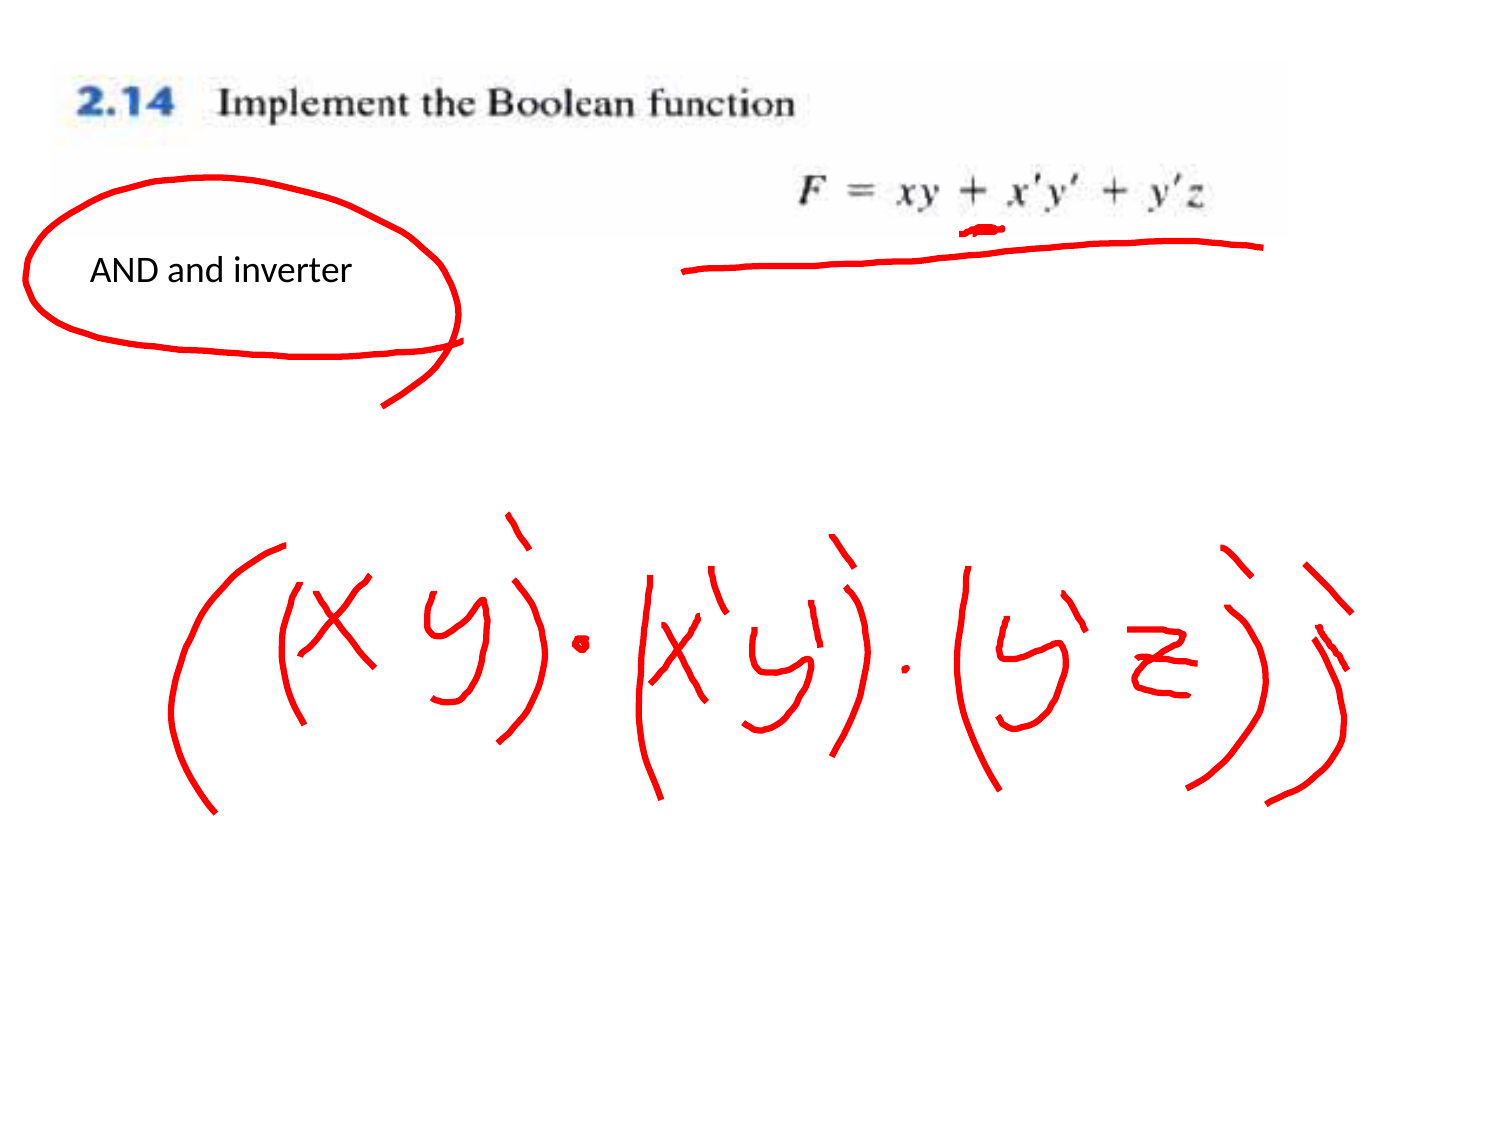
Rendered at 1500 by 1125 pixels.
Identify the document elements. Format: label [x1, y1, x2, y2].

picture [49, 62, 1288, 177]
text_box [25, 177, 1353, 814]
